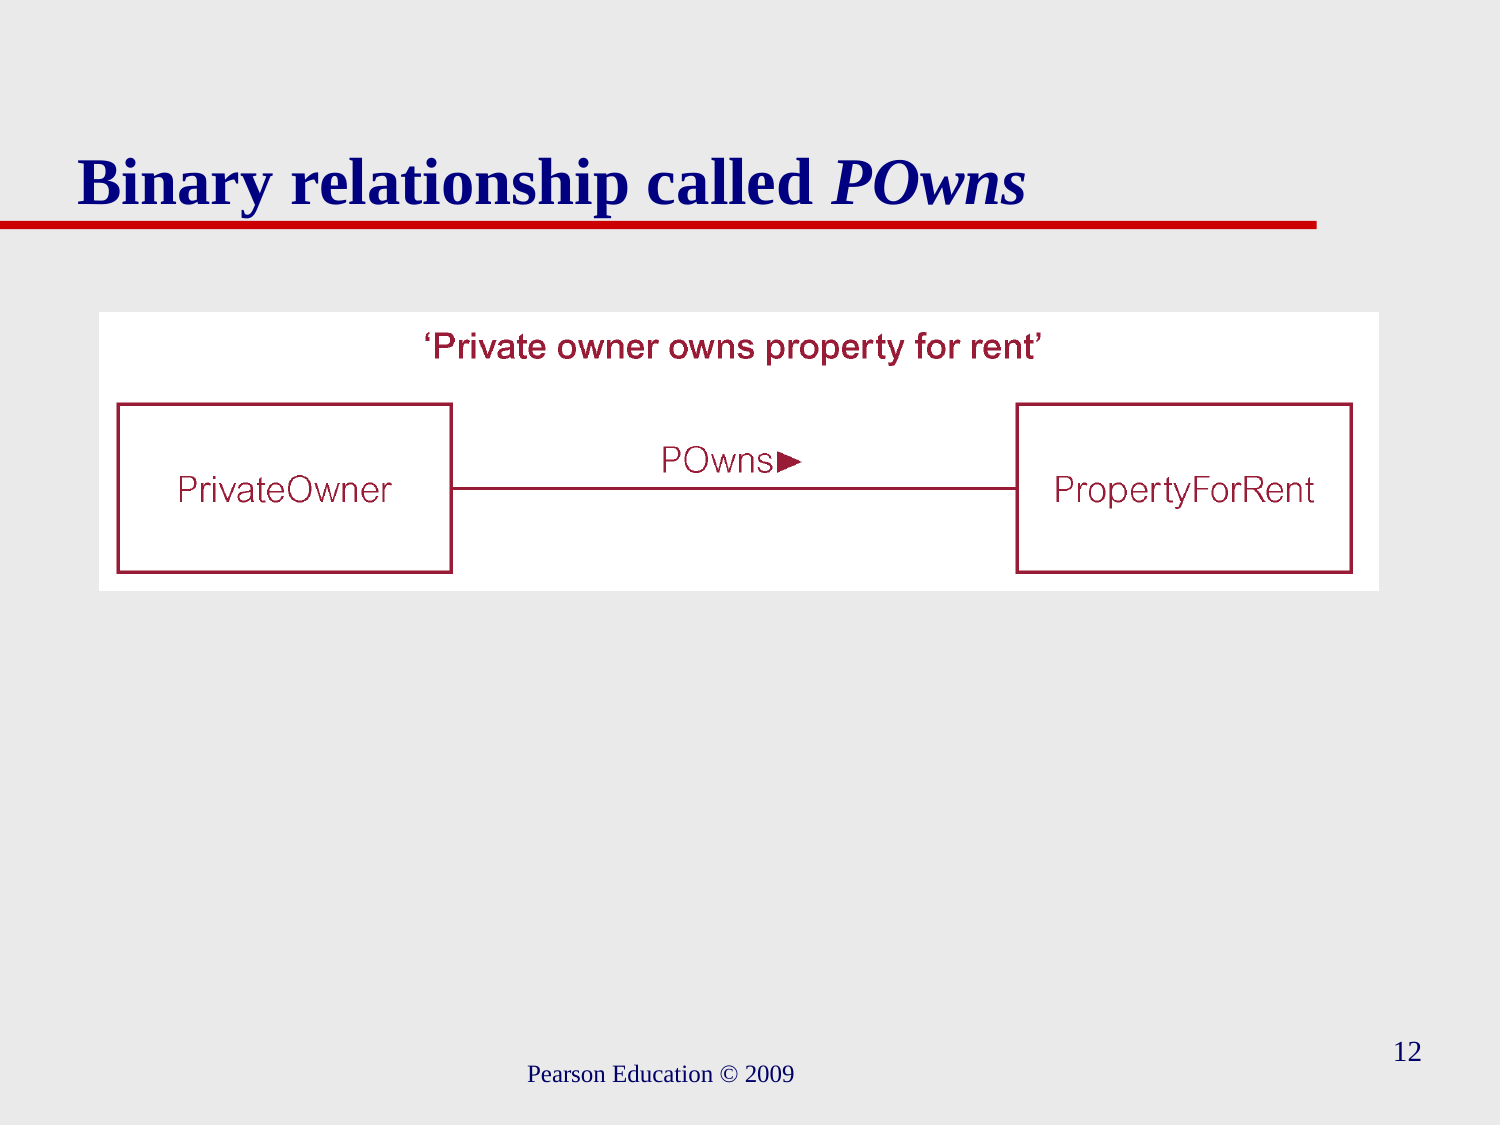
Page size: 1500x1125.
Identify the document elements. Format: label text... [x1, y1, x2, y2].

title Binary relationship called POwns [62, 43, 1363, 226]
picture [99, 312, 1379, 591]
slide_number 12 [1125, 1012, 1438, 1088]
text_box Pearson Education © 2009 [512, 1050, 1038, 1095]
